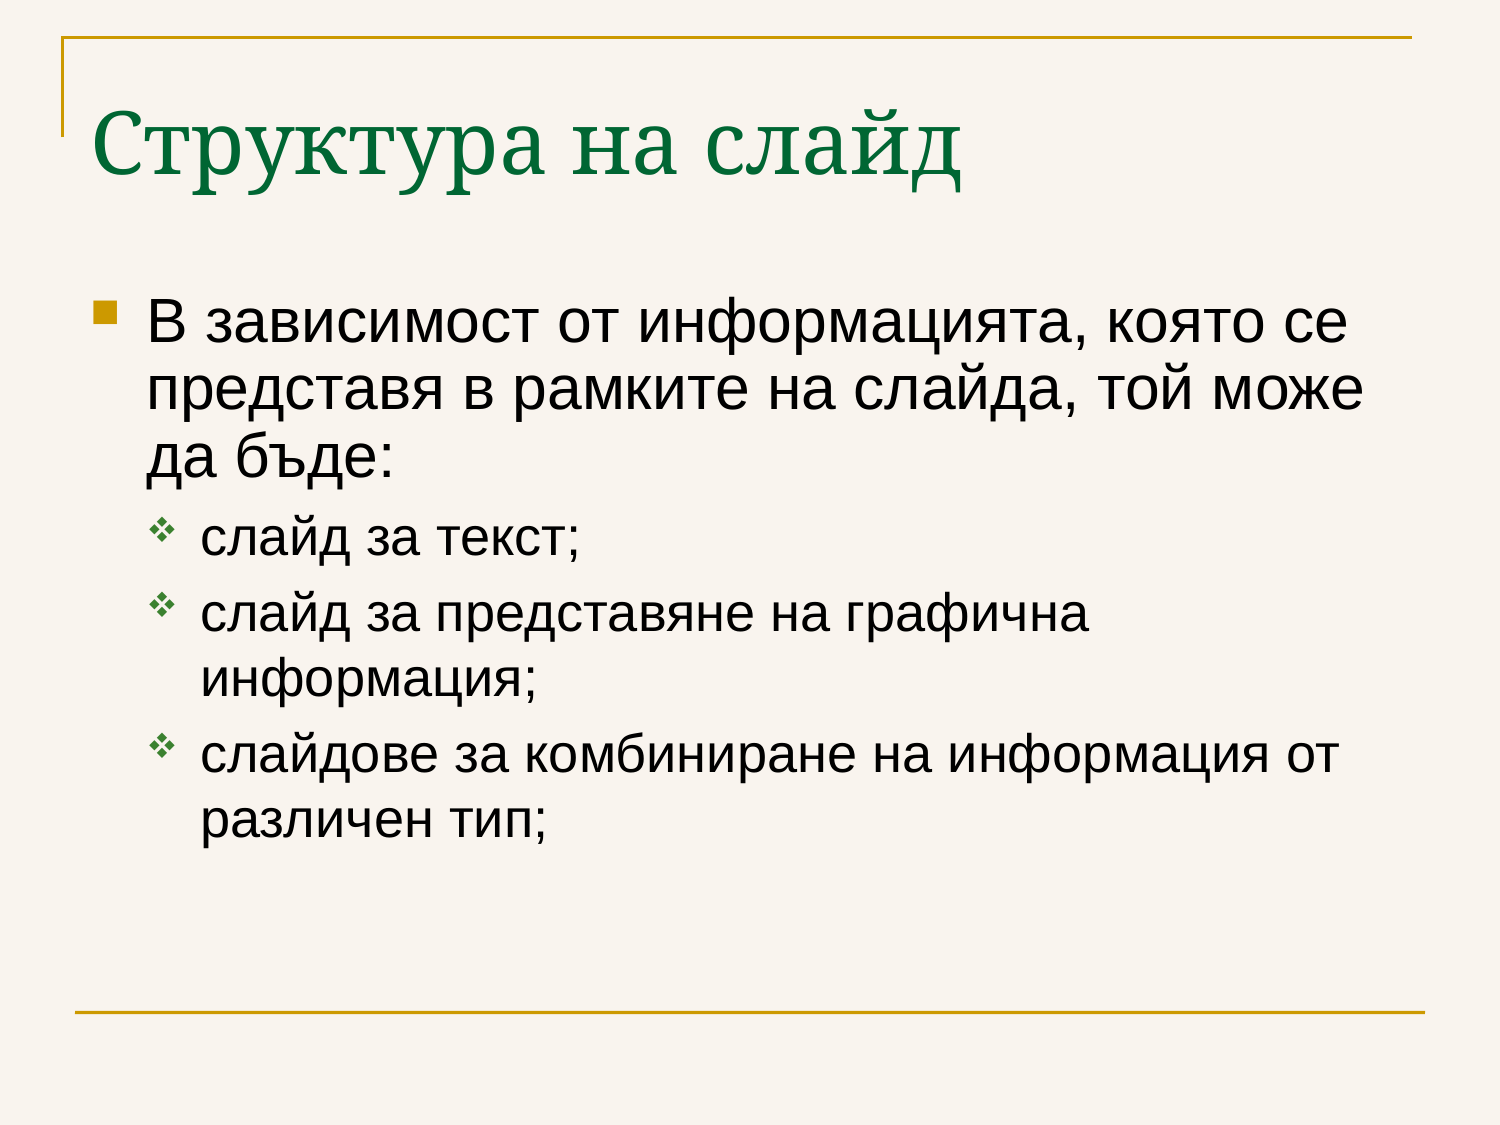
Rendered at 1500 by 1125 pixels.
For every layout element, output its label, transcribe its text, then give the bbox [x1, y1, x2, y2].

title Структура на слайд [74, 45, 1426, 233]
list В зависимост от информацията, която се представя в рамките на слайда, той може да бъде: слайд за текст; слайд за представяне на графична информация; слайдове за комбиниране на информация от различен тип; [74, 280, 1426, 1024]
